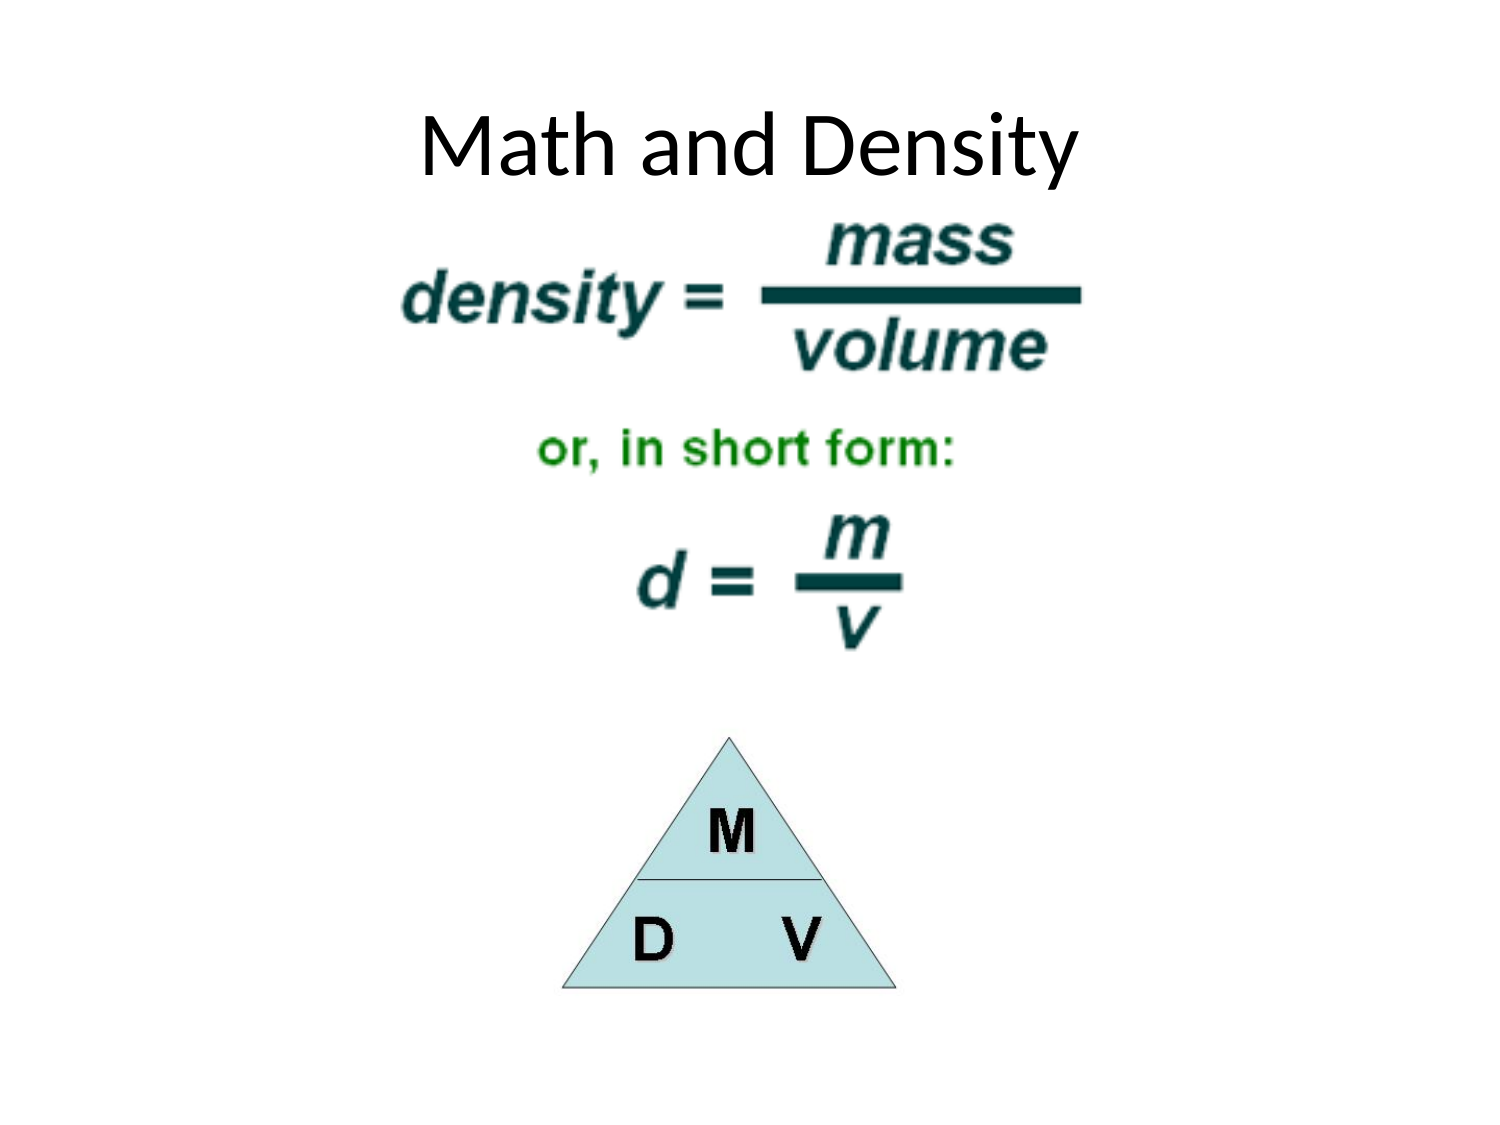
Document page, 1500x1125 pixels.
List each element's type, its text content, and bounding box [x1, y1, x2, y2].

picture [262, 199, 1263, 1125]
title Math and Density [75, 45, 1425, 233]
